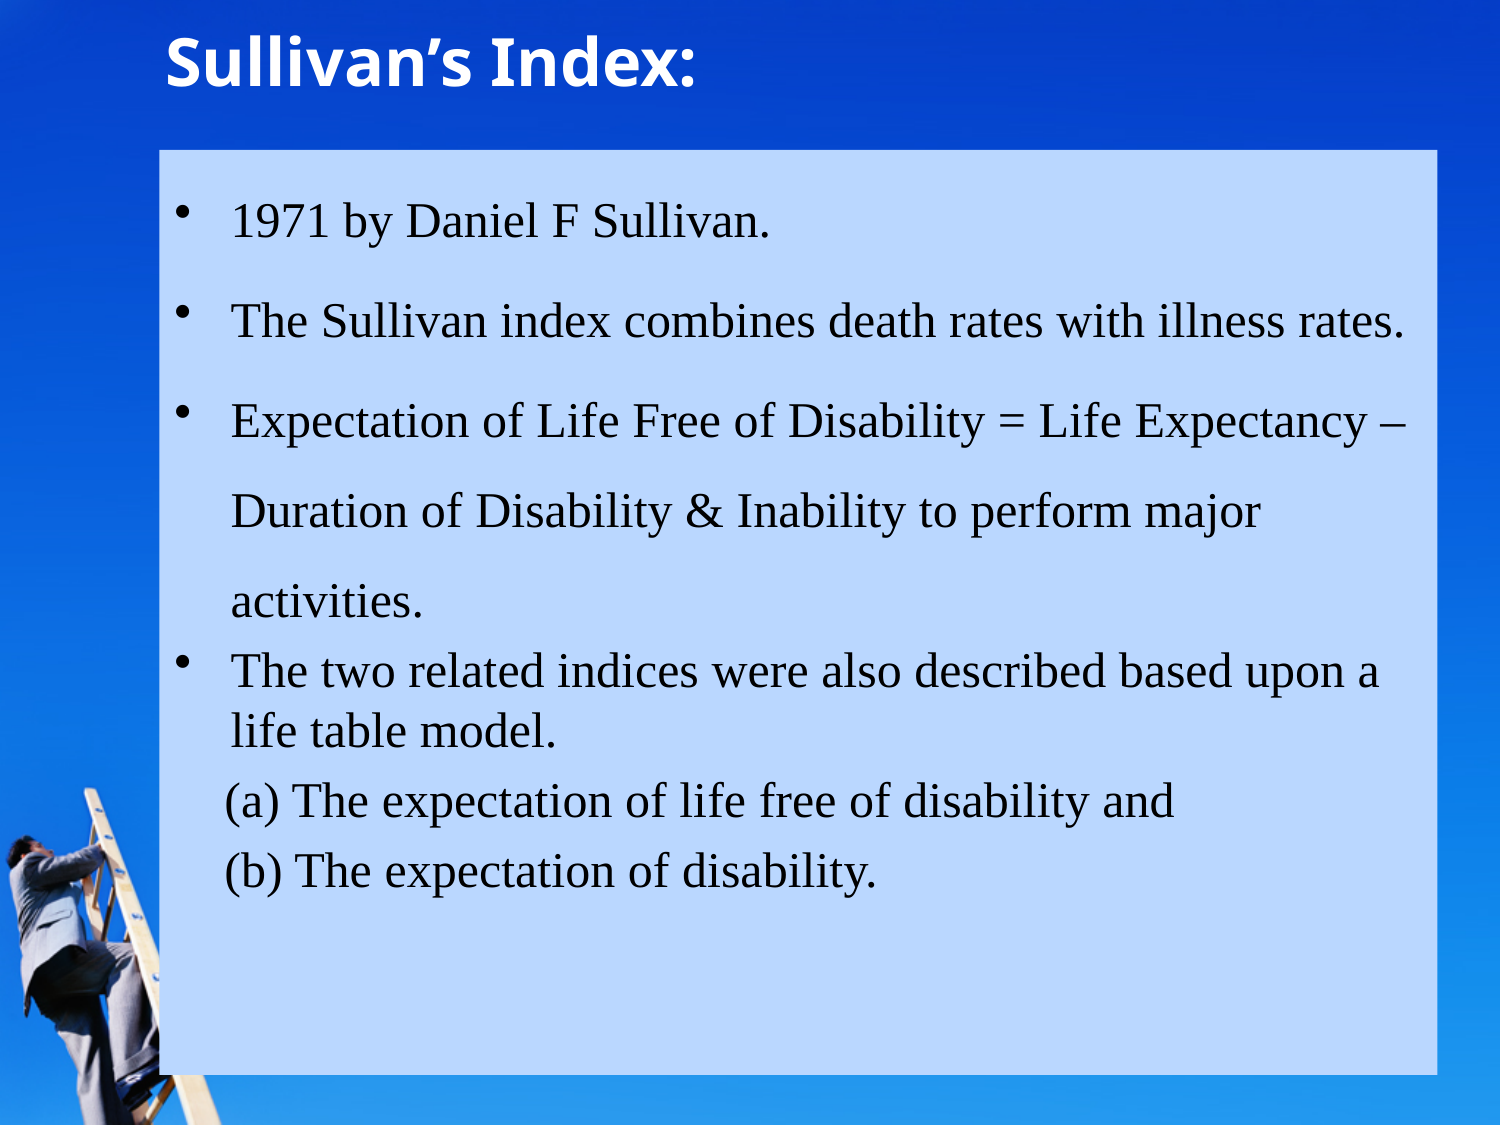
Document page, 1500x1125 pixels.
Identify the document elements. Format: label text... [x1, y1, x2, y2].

title Sullivan’s Index: [149, 49, 1476, 151]
list 1971 by Daniel F Sullivan. The Sullivan index combines death rates with illness rates. Expectation of Life Free of Disability = Life Expectancy – Duration of Disability & Inability to perform major activities. The two related indices were also described based upon a life table model. (a) The expectation of life free of disability and (b) The expectation of disability. [159, 149, 1438, 1076]
picture [0, 0, 1500, 1125]
